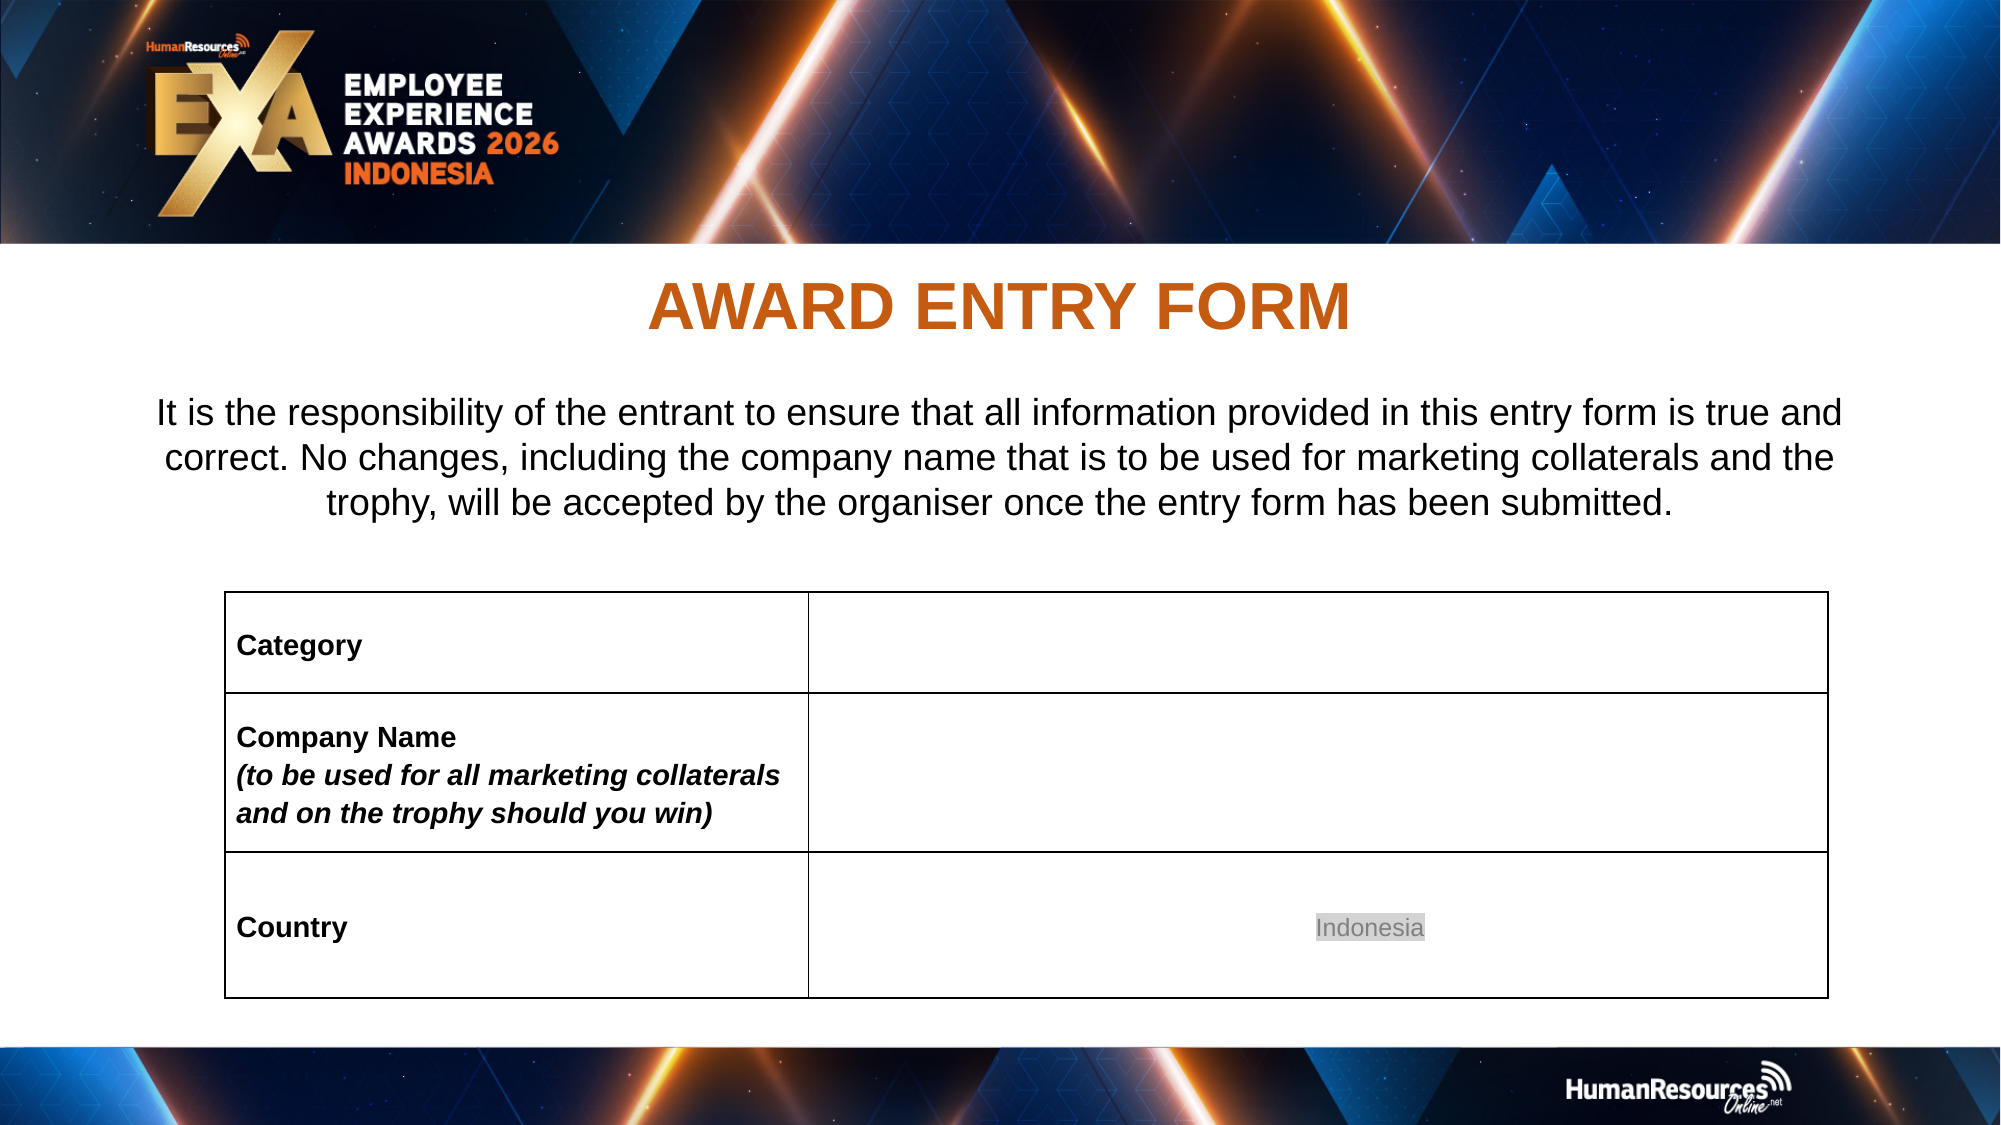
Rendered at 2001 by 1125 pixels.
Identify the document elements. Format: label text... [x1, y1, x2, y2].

table_header [809, 593, 1827, 692]
table_header Category [226, 593, 808, 692]
table_cell Indonesia [809, 853, 1827, 997]
picture [0, 0, 2001, 1125]
table_cell Country [226, 853, 808, 997]
table_cell [809, 694, 1827, 851]
text_box AWARD ENTRY FORM It is the responsibility of the entrant to ensure that all information provided in this entry form is true and correct. No changes, including the company name that is to be used for marketing collaterals and the trophy, will be accepted by the organiser once the entry form has been submitted. [132, 255, 1868, 530]
table_cell Company Name (to be used for all marketing collaterals and on the trophy should you win) [226, 694, 808, 851]
